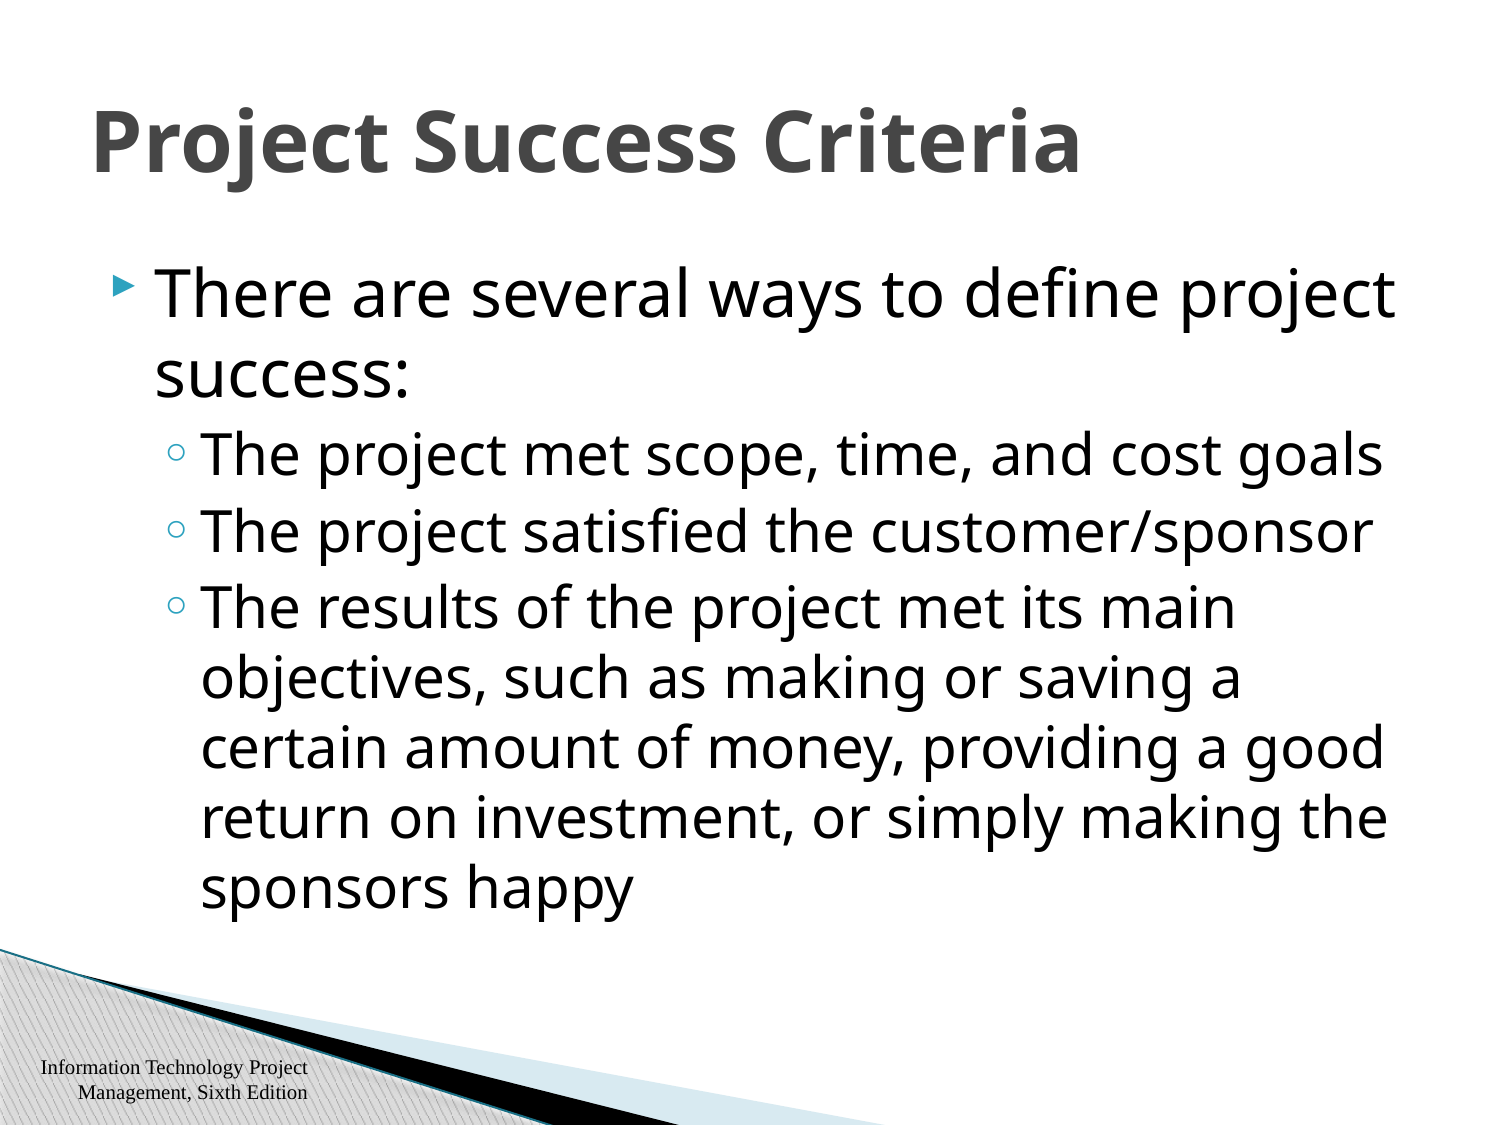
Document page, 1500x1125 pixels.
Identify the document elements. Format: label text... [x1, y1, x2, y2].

footer Information Technology Project Management, Sixth Edition [0, 1051, 324, 1112]
title Project Success Criteria [75, 45, 1425, 233]
list There are several ways to define project success: The project met scope, time, and cost goals The project satisfied the customer/sponsor The results of the project met its main objectives, such as making or saving a certain amount of money, providing a good return on investment, or simply making the sponsors happy [75, 243, 1425, 986]
